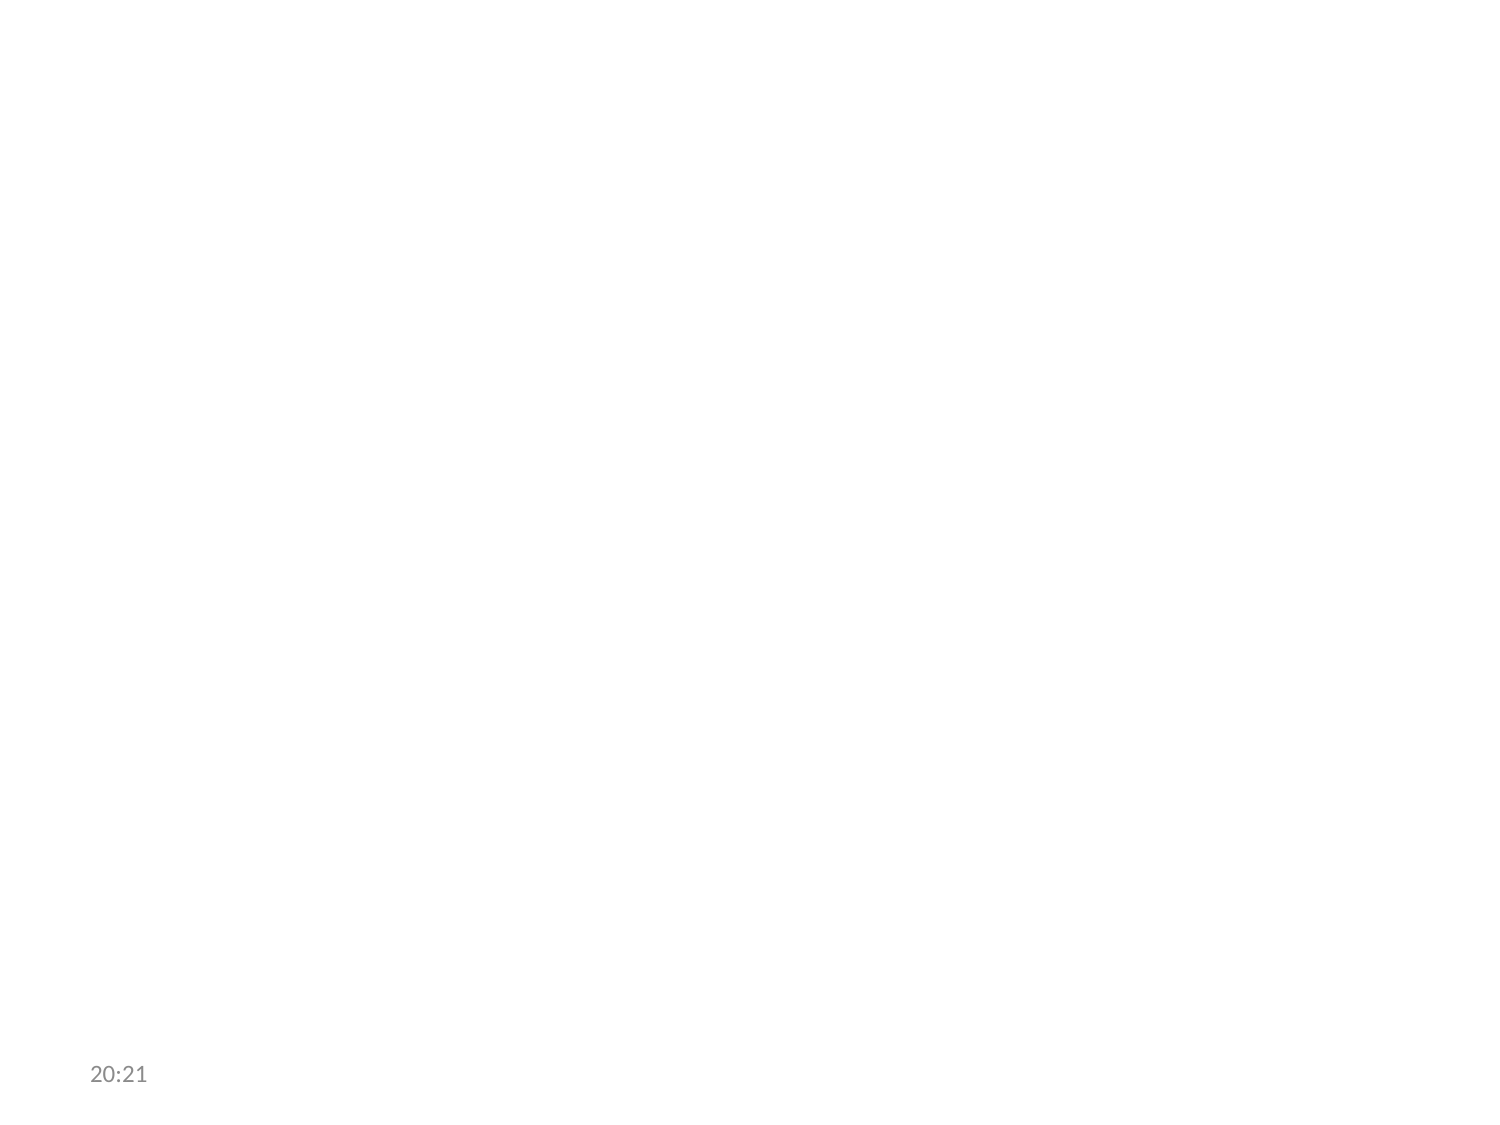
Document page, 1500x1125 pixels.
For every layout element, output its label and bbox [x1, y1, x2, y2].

slide_number [75, 1042, 425, 1103]
